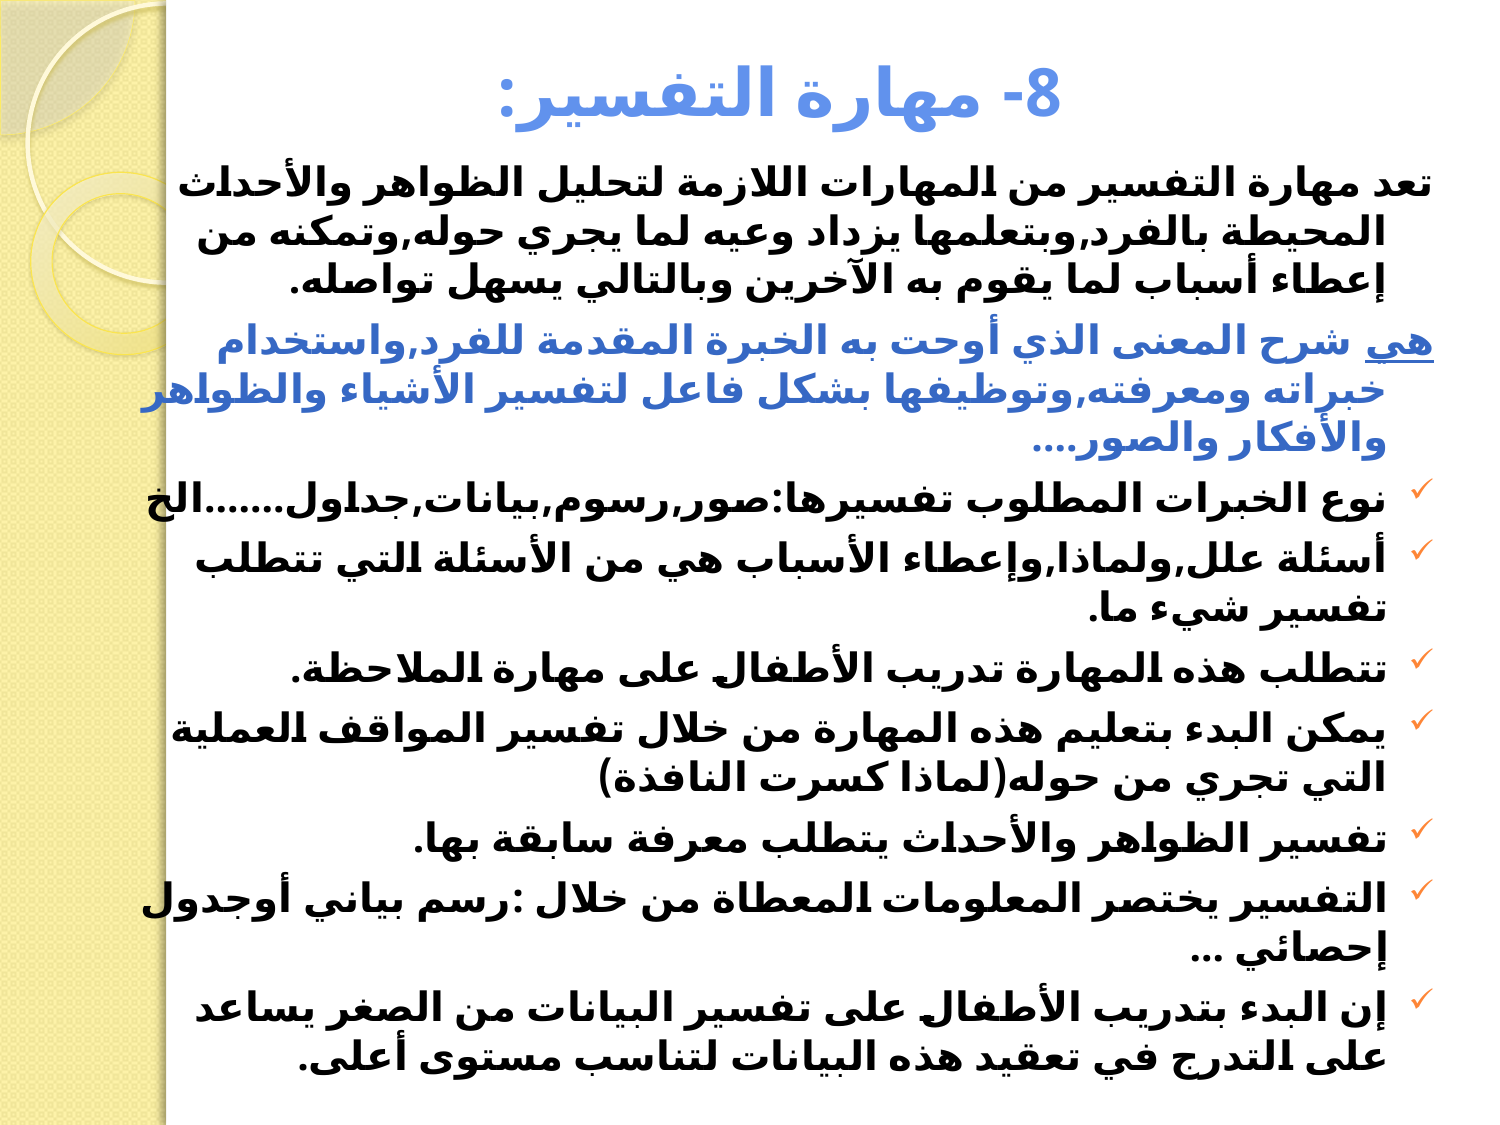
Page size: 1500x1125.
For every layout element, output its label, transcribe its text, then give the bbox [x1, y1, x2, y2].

list تعد مهارة التفسير من المهارات اللازمة لتحليل الظواهر والأحداث المحيطة بالفرد,وبتعلمها يزداد وعيه لما يجري حوله,وتمكنه من إعطاء أسباب لما يقوم به الآخرين وبالتالي يسهل تواصله. هي شرح المعنى الذي أوحت به الخبرة المقدمة للفرد,واستخدام خبراته ومعرفته,وتوظيفها بشكل فاعل لتفسير الأشياء والظواهر والأفكار والصور.... نوع الخبرات المطلوب تفسيرها:صور,رسوم,بيانات,جداول.......الخ أسئلة علل,ولماذا,وإعطاء الأسباب هي من الأسئلة التي تتطلب تفسير شيء ما. تتطلب هذه المهارة تدريب الأطفال على مهارة الملاحظة. يمكن البدء بتعليم هذه المهارة من خلال تفسير المواقف العملية التي تجري من حوله(لماذا كسرت النافذة) تفسير الظواهر والأحداث يتطلب معرفة سابقة بها. التفسير يختصر المعلومات المعطاة من خلال :رسم بياني أوجدول إحصائي ... إن البدء بتدريب الأطفال على تفسير البيانات من الصغر يساعد على التدرج في تعقيد هذه البيانات لتناسب مستوى أعلى. [112, 149, 1463, 1125]
text_box 8- مهارة التفسير: [242, 42, 1317, 138]
